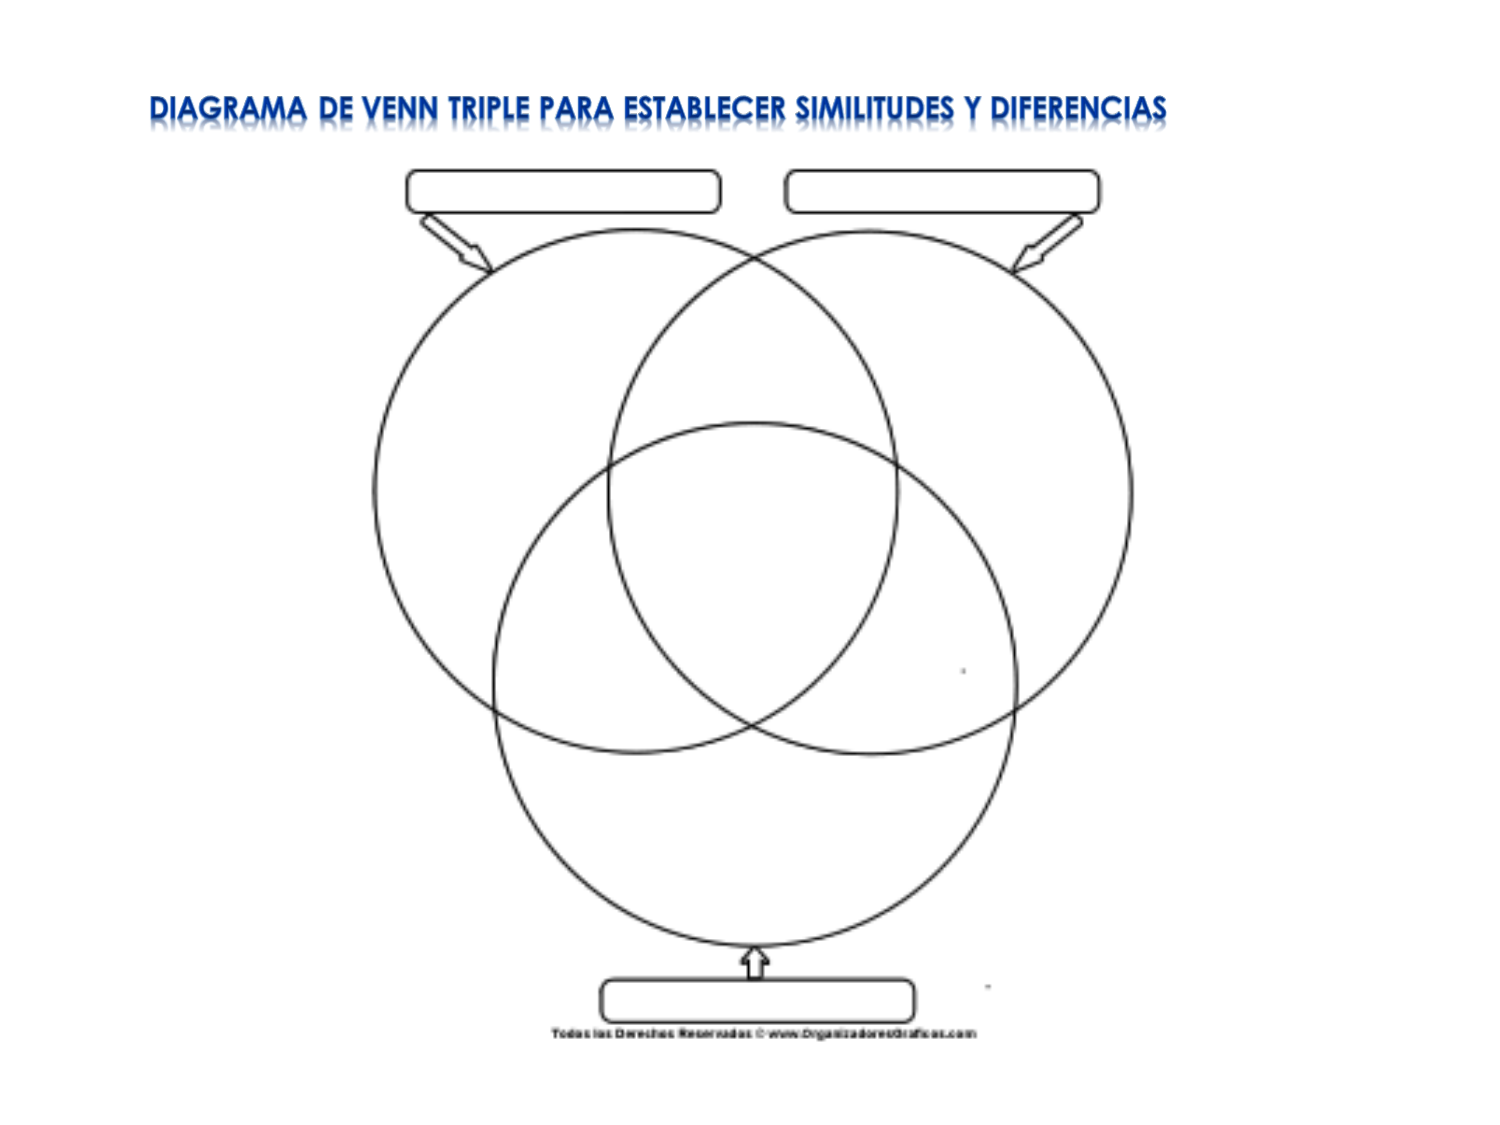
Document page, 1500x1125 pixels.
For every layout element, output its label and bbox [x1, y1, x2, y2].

picture [128, 81, 1187, 144]
picture [328, 152, 1168, 1067]
